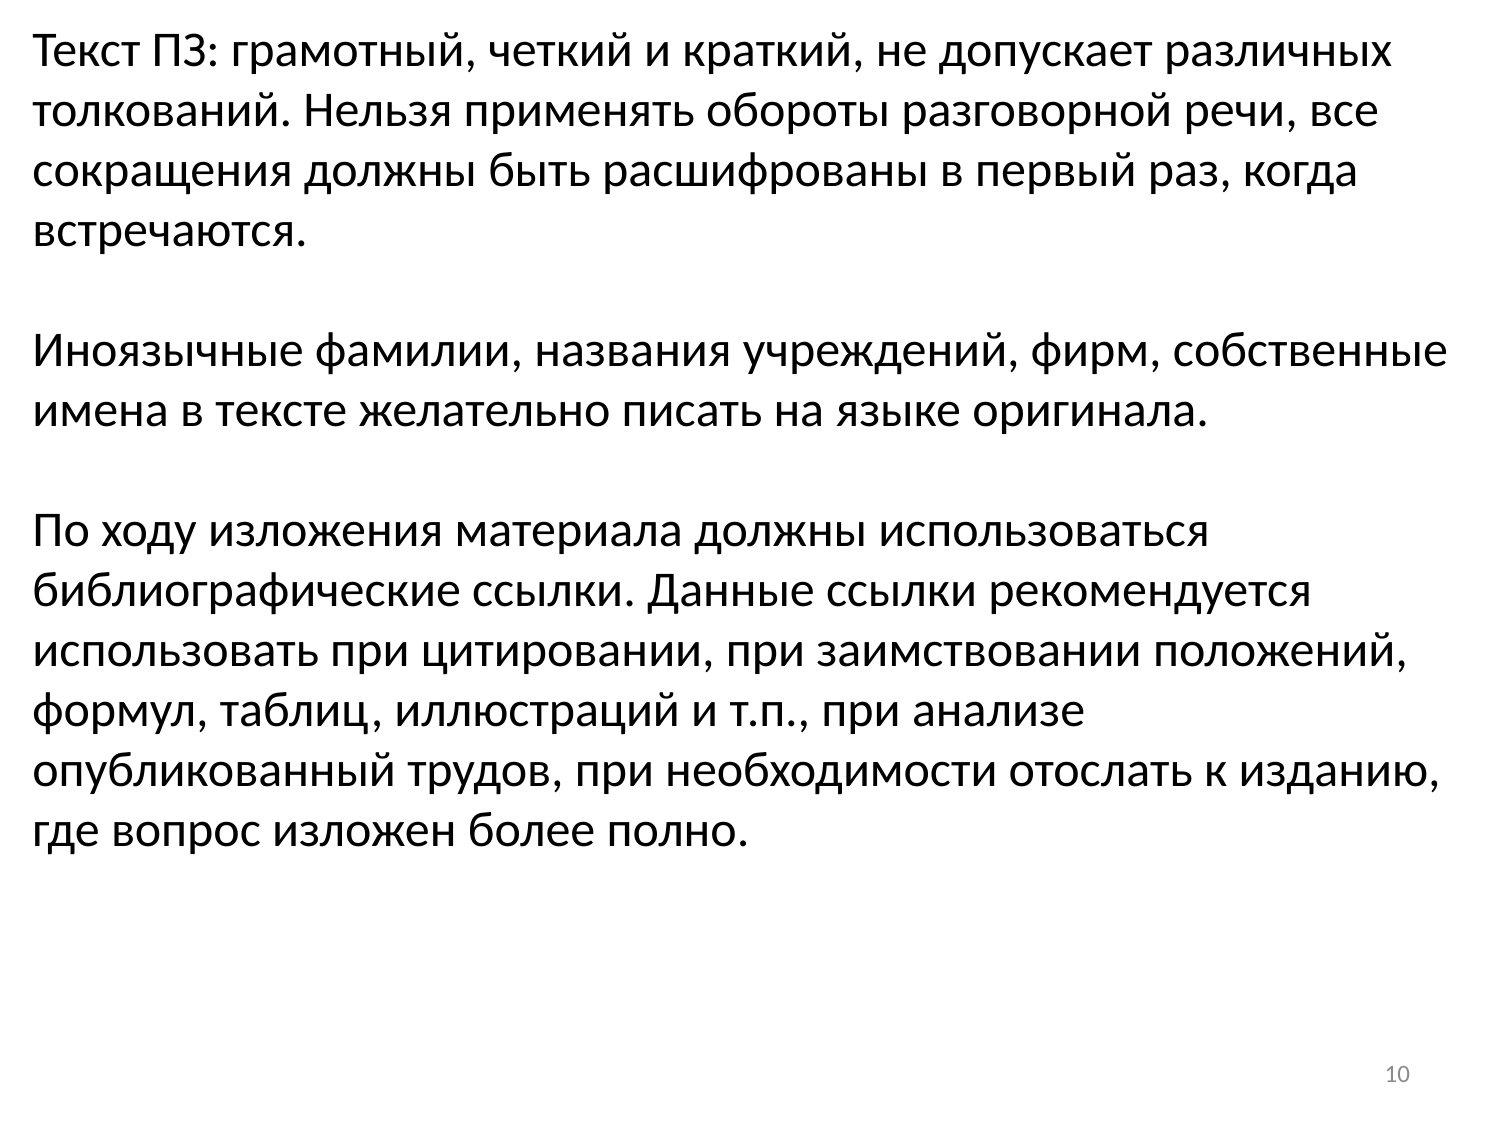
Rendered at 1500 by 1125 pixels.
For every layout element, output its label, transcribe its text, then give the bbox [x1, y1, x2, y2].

slide_number 10 [1074, 1042, 1425, 1103]
text_box Текст ПЗ: грамотный, четкий и краткий, не допускает различных толкований. Нельзя применять обороты разговорной речи, все сокращения должны быть расшифрованы в первый раз, когда встречаются. Иноязычные фамилии, названия учреждений, фирм, собственные имена в тексте желательно писать на языке оригинала. По ходу изложения материала должны использоваться библиографические ссылки. Данные ссылки рекомендуется использовать при цитировании, при заимствовании положений, формул, таблиц, иллюстраций и т.п., при анализе опубликованный трудов, при необходимости отослать к изданию, где вопрос изложен более полно. [17, 9, 1471, 865]
